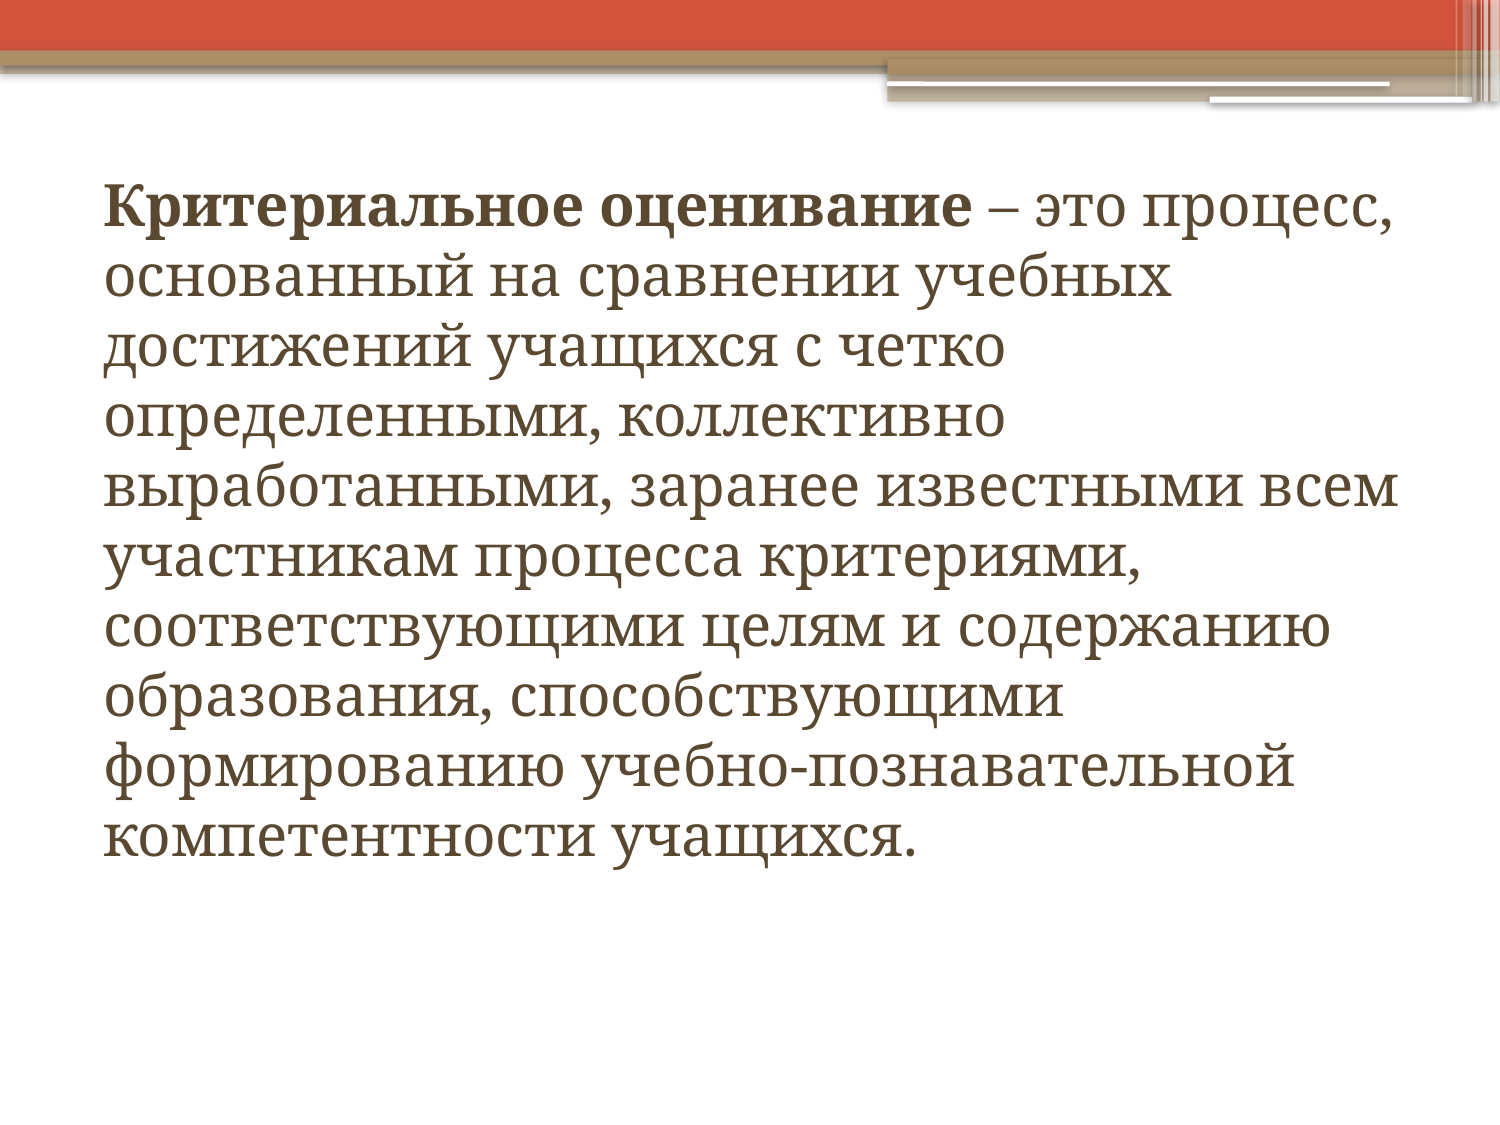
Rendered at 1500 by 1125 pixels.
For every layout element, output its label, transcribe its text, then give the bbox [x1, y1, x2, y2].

text_box Критериальное оценивание – это процесс, основанный на сравнении учебных достижений учащихся с четко определенными, коллективно выработанными, заранее известными всем участникам процесса критериями, соответствующими целям и содержанию образования, способствующими формированию учебно-познавательной компетентности учащихся. [88, 160, 1424, 876]
